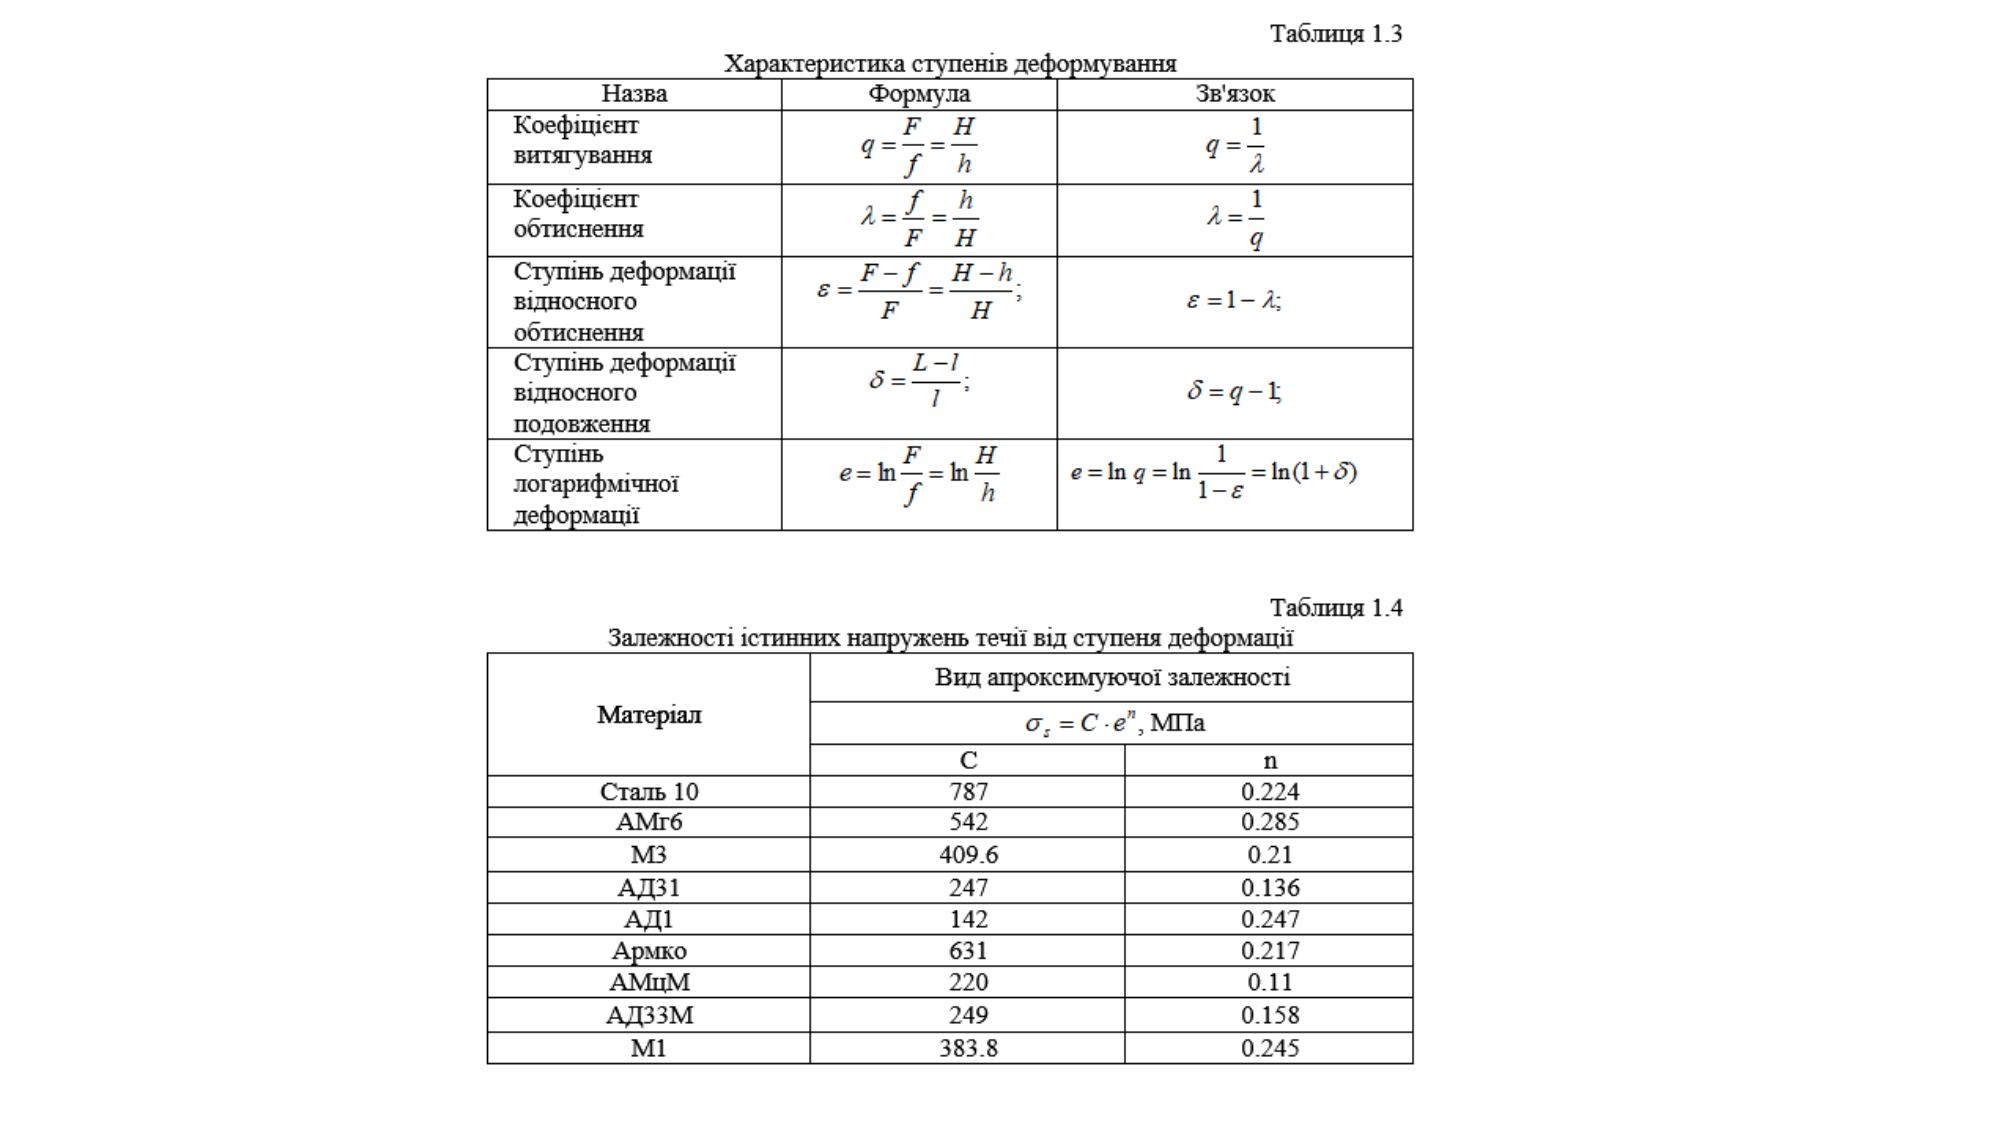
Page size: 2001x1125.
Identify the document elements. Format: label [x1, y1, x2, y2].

list [476, 17, 1433, 1082]
